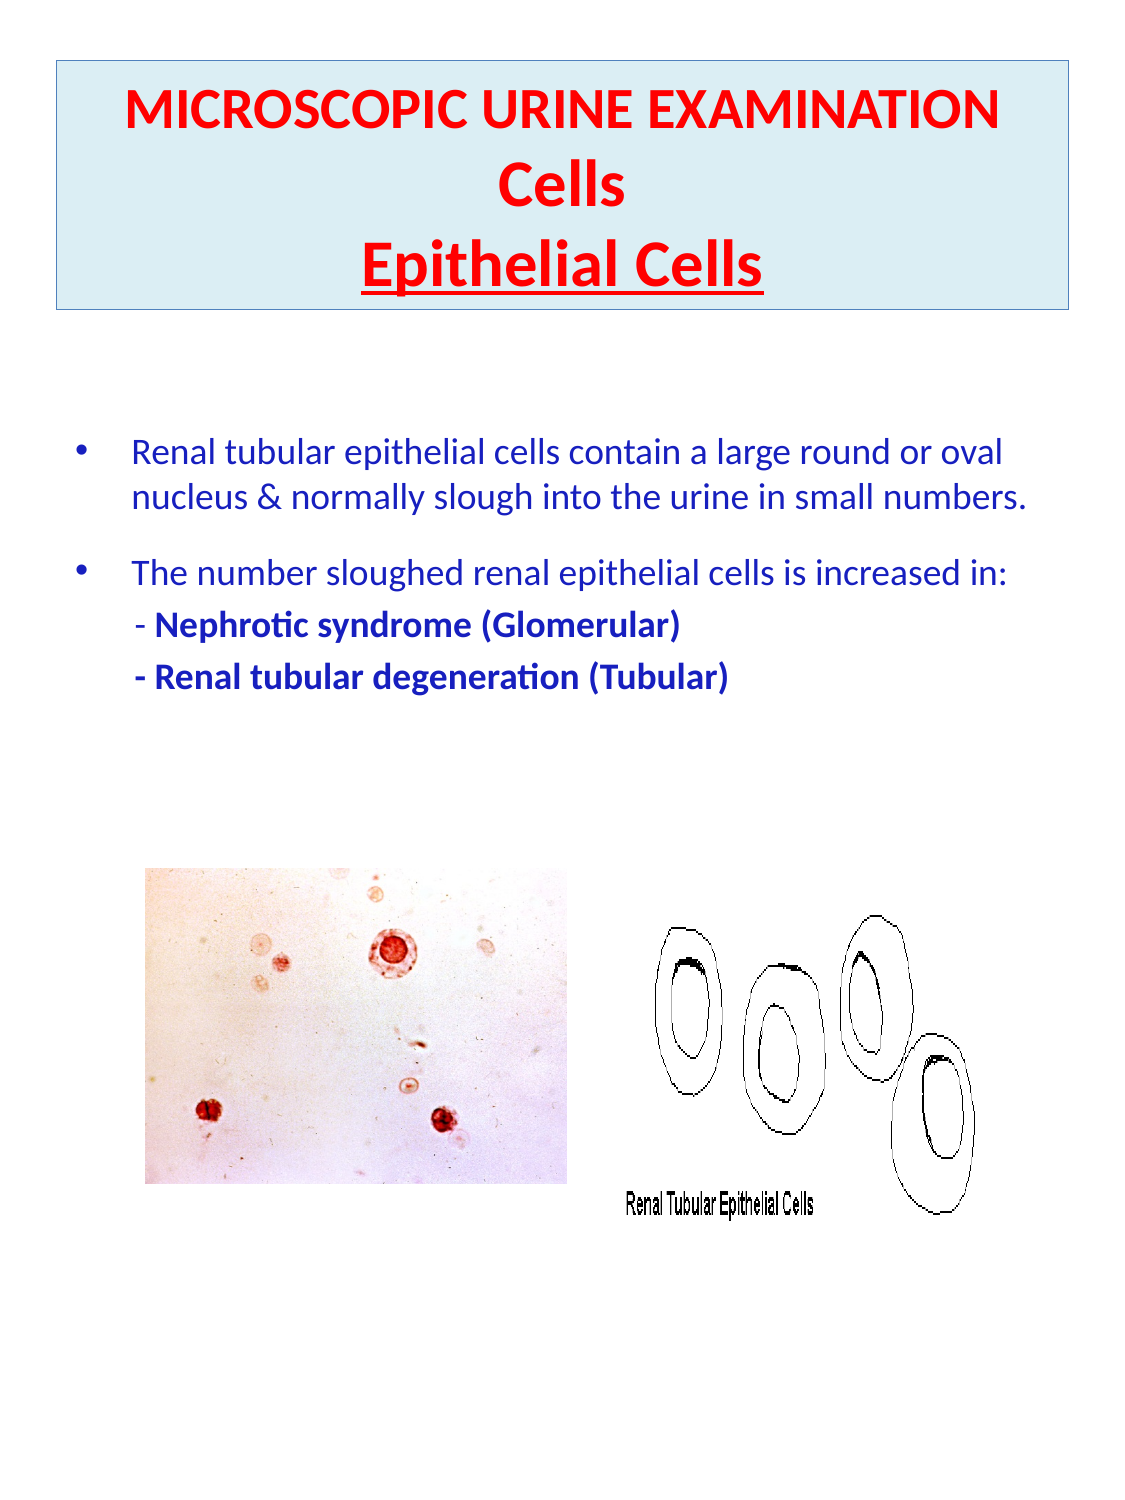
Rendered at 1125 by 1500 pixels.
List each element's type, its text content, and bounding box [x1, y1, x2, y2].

picture [145, 867, 567, 1184]
title MICROSCOPIC URINE EXAMINATION Cells Epithelial Cells [56, 60, 1069, 310]
list Renal tubular epithelial cells contain a large round or oval nucleus & normally slough into the urine in small numbers. The number sloughed renal epithelial cells is increased in: - Nephrotic syndrome (Glomerular) - Renal tubular degeneration (Tubular) [60, 419, 1073, 1409]
picture [621, 879, 988, 1226]
